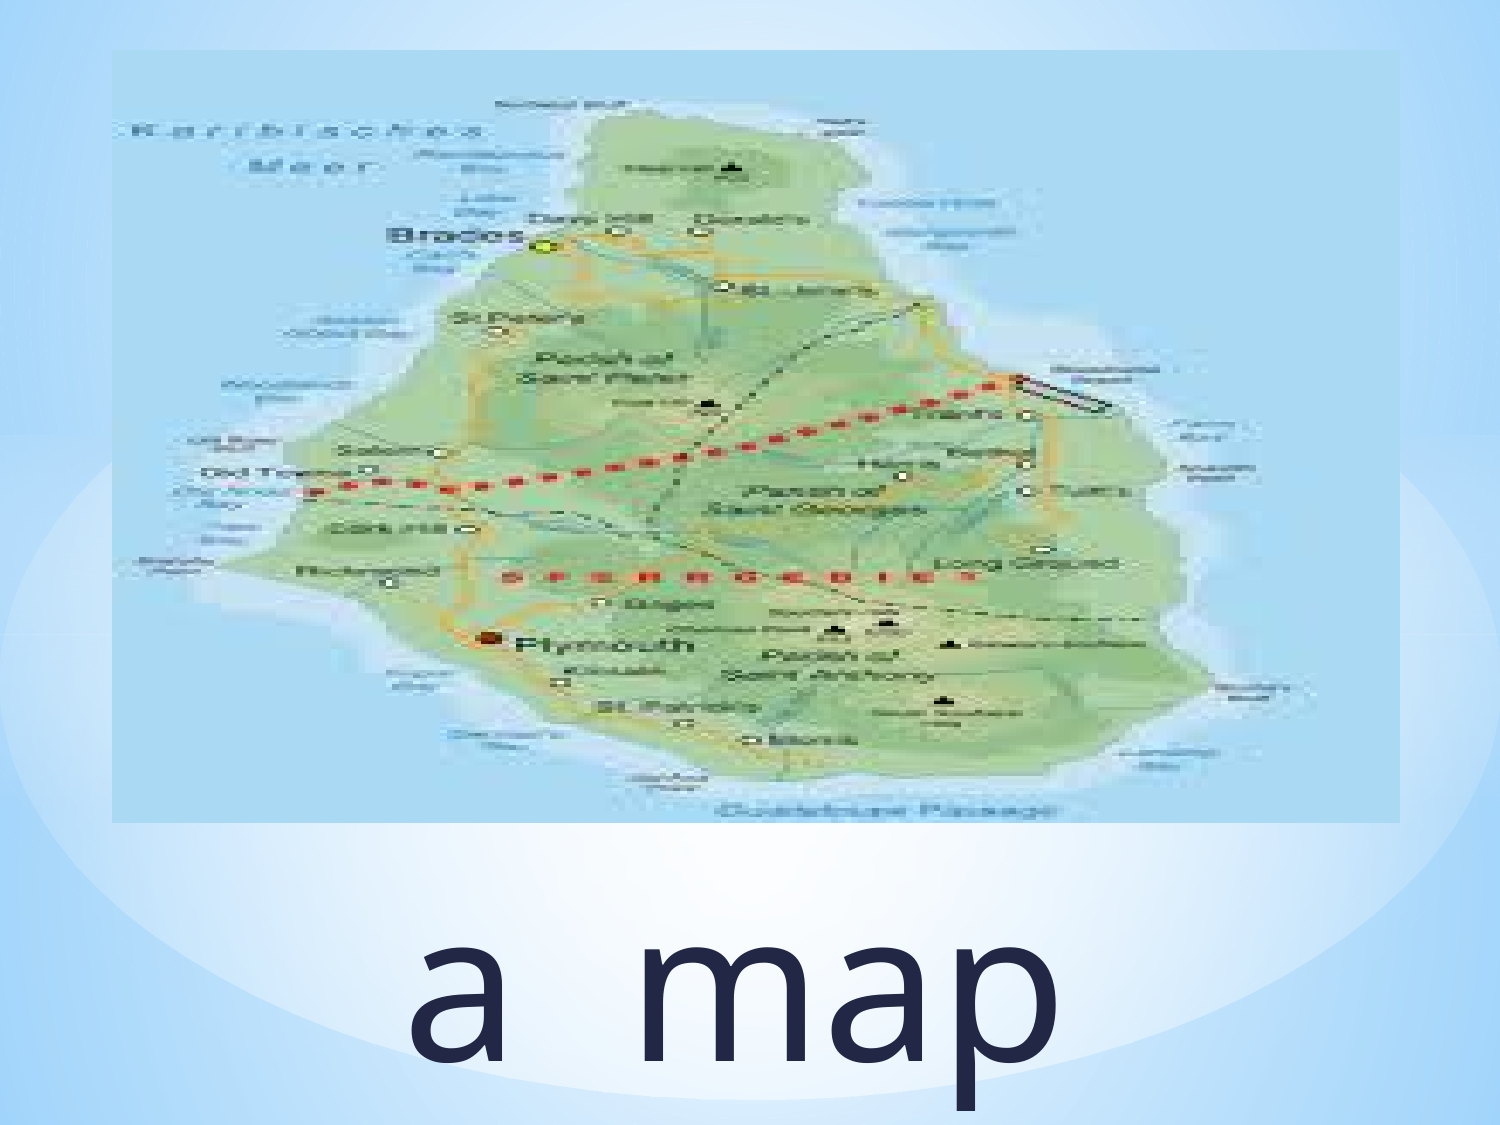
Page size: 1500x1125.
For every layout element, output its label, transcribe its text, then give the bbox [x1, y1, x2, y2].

picture [111, 49, 1400, 823]
subtitle a map [225, 846, 1275, 1047]
